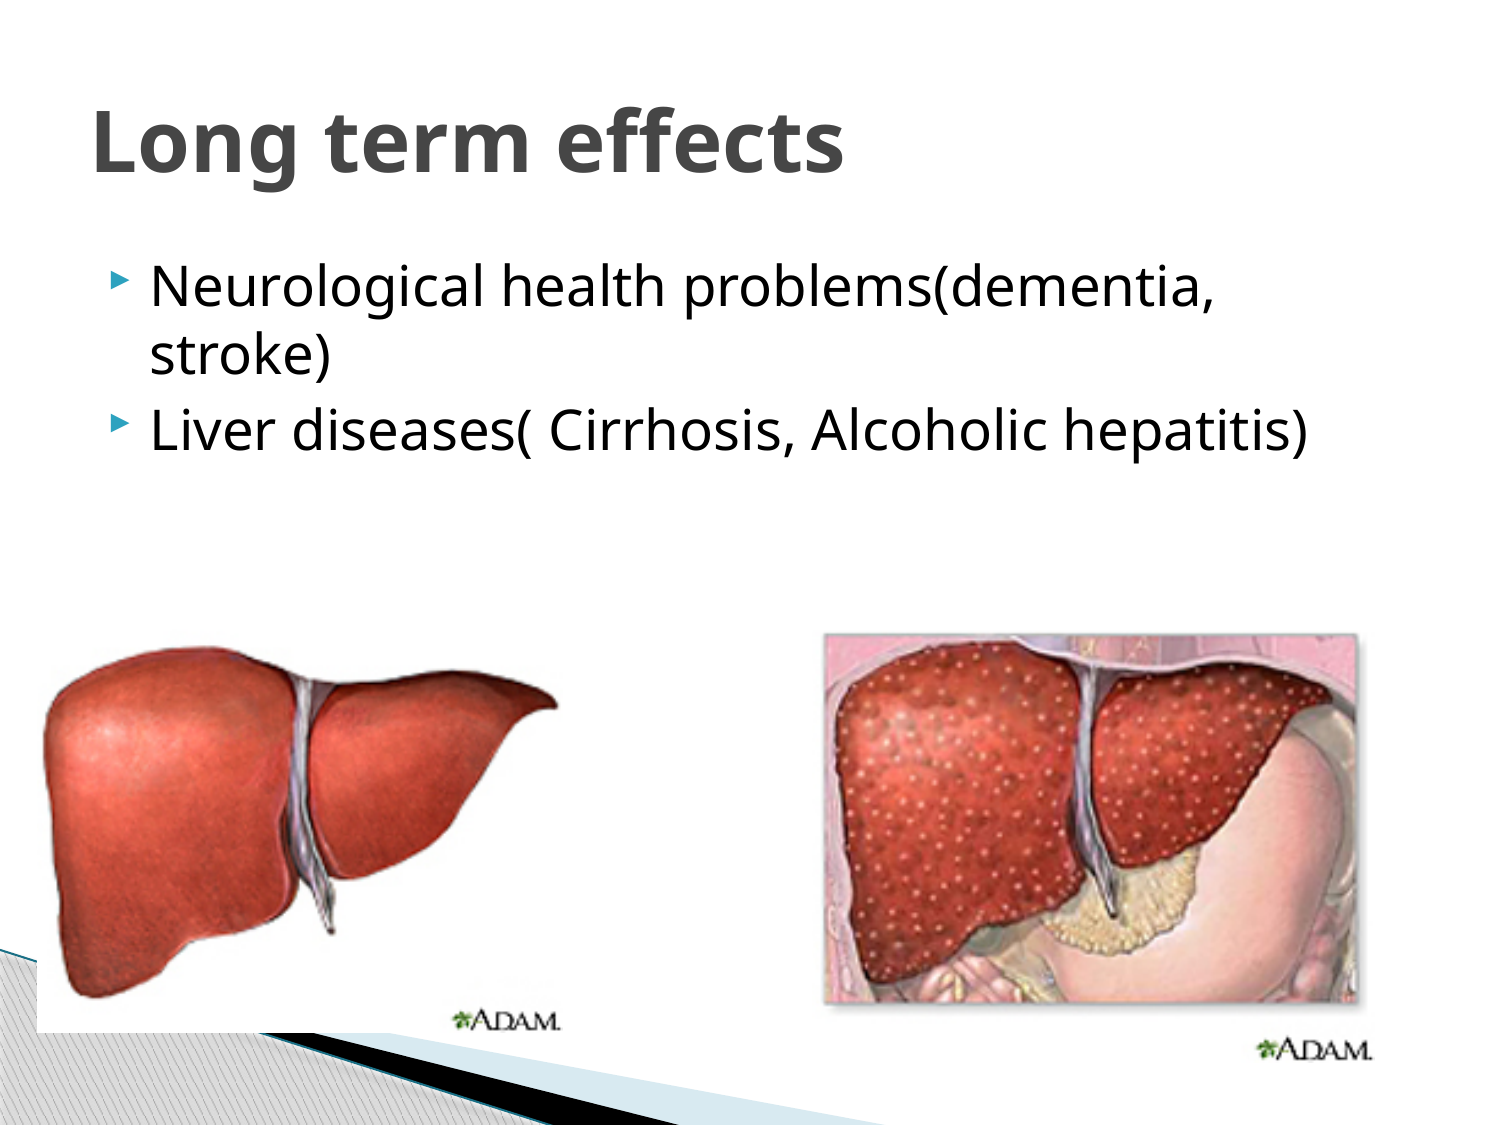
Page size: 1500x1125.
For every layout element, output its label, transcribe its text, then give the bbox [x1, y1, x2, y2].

list Neurological health problems(dementia, stroke) Liver diseases( Cirrhosis, Alcoholic hepatitis) [75, 243, 1425, 986]
title Long term effects [75, 45, 1425, 233]
picture [37, 612, 563, 1033]
picture [812, 612, 1376, 1063]
